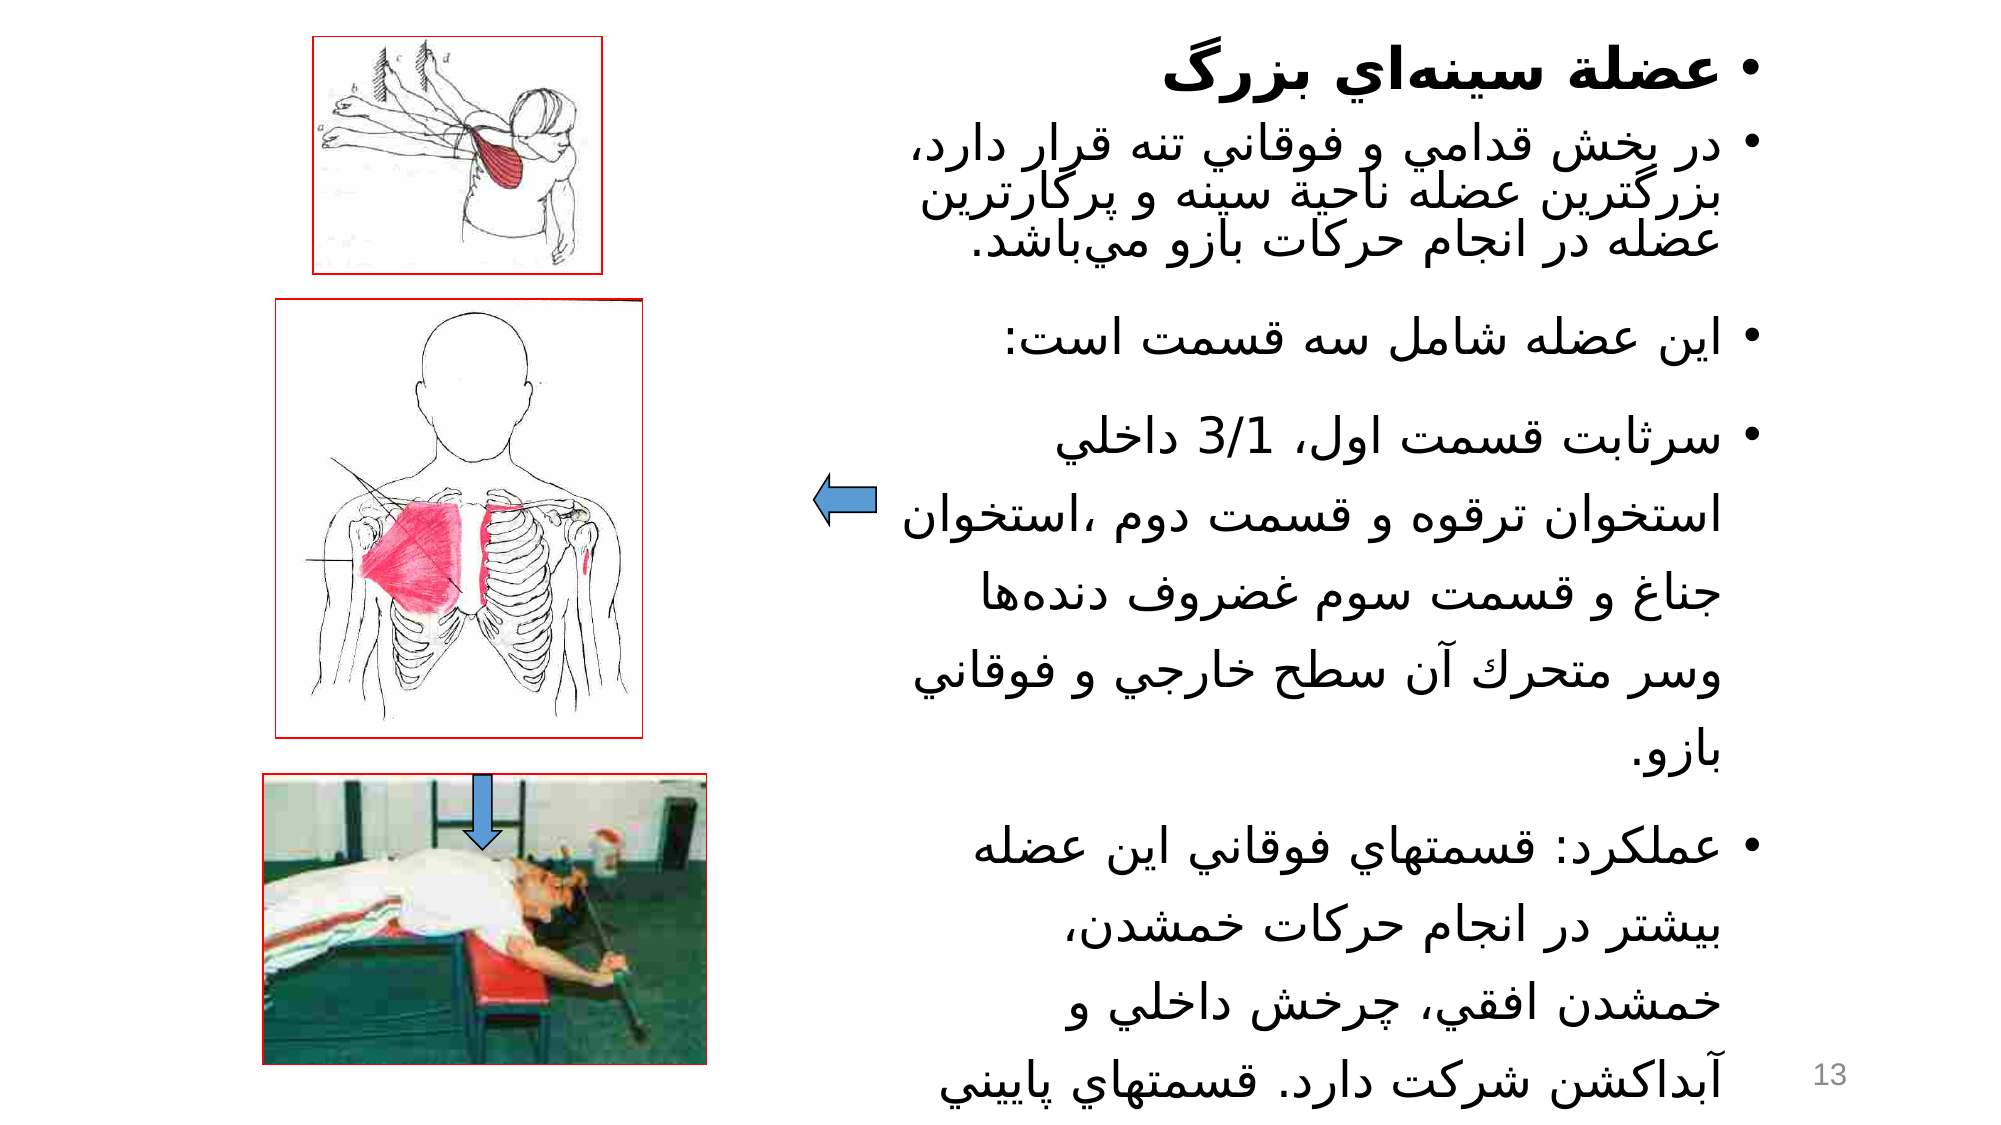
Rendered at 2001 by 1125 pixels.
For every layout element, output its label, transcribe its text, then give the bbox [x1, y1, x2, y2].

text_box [263, 37, 877, 1064]
slide_number 13 [1776, 1042, 1863, 1103]
list عضلة سينه‌اي بزرگ در بخش قدامي و فوقاني تنه قرار دارد، بزرگترين عضله ناحية سينه و پركارترين عضله در انجام حركات بازو مي‌باشد. اين عضله شامل سه قسمت است: سرثابت قسمت اول، 3/1 داخلي استخوان ترقوه و قسمت دوم ،استخوان جناغ و قسمت سوم غضروف دنده‌ها وسر متحرك آن سطح خارجي و فوقاني بازو. عملکرد: قسمتهاي فوقاني اين عضله بيشتر در انجام حركات خم‎شدن، خم‎شدن افقي، چرخش داخلي و آبداكشن شركت دارد. قسمتهاي پاييني عضله در حركات اكستنشن و آداكشن عمل مي‌كند. [863, 37, 1776, 1125]
